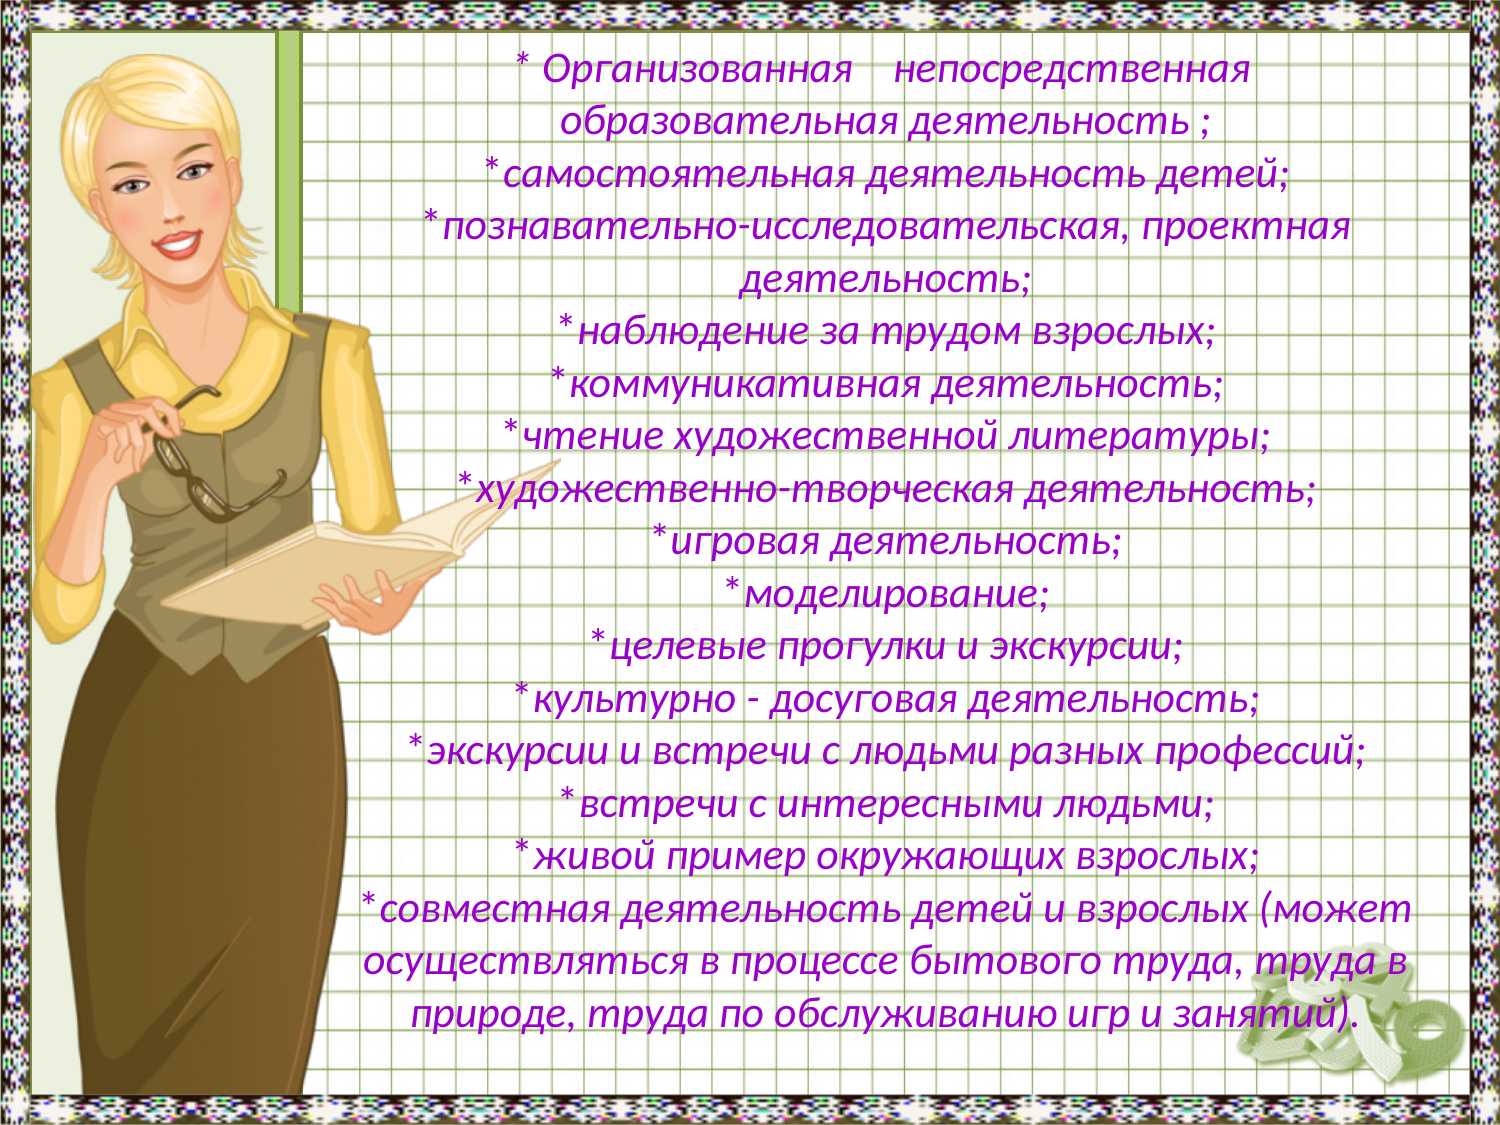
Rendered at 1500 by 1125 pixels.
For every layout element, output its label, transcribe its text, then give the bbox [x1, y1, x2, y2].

picture [0, 0, 1500, 1125]
title * Организованная непосредственная образовательная деятельность ; *самостоятельная деятельность детей; *познавательно-исследовательская, проектная деятельность; *наблюдение за трудом взрослых; *коммуникативная деятельность; *чтение художественной литературы; *художественно-творческая деятельность; *игровая деятельность; *моделирование; *целевые прогулки и экскурсии; *культурно - досуговая деятельность; *экскурсии и встречи с людьми разных профессий; *встречи с интересными людьми; *живой пример окружающих взрослых; *совместная деятельность детей и взрослых (может осуществляться в процессе бытового труда, труда в природе, труда по обслуживанию игр и занятий). [301, 42, 1469, 1090]
